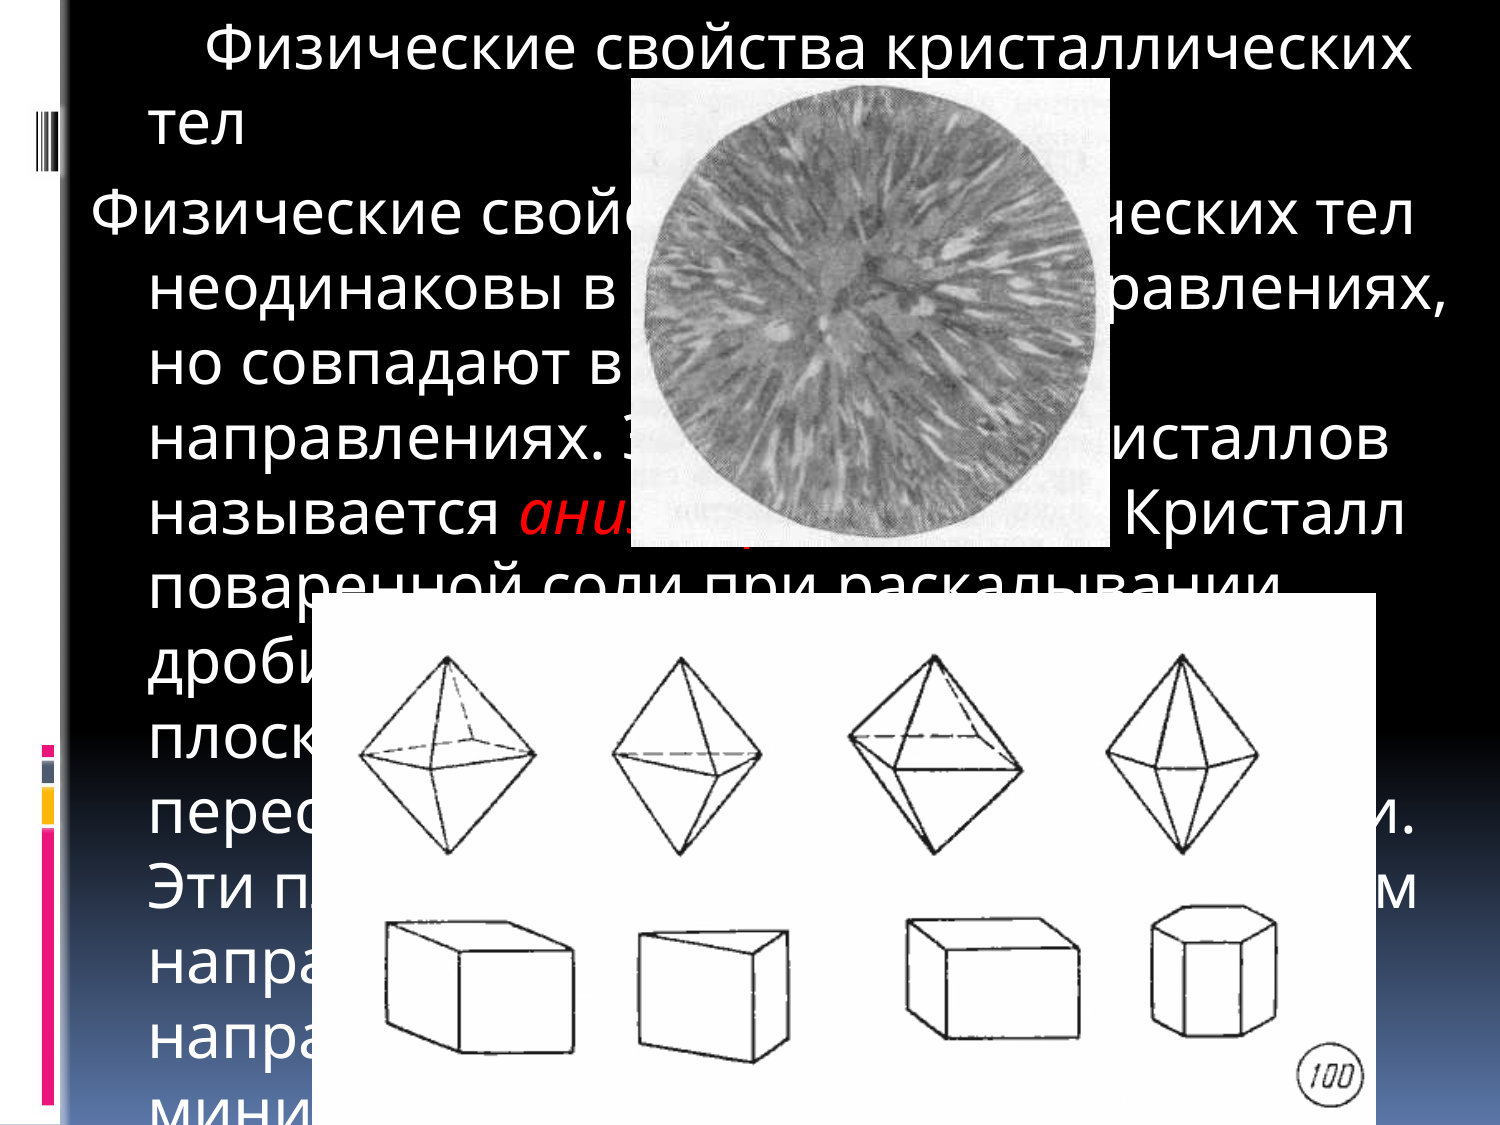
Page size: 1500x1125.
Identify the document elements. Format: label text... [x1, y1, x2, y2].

list Физические свойства кристаллических тел Физические свойства кристаллических тел неодинаковы в различных направлениях, но совпадают в параллельных направлениях. Это свойство кристаллов называется анизотропностью. Кристалл поваренной соли при раскалывании дробится на части, ограниченные плоскими поверхностями, пересекающимися под прямыми углами. Эти плоскости перпендикулярны особым направлениям в образце, по этим направлениям его прочность минимальна. [64, 0, 1500, 1125]
picture [631, 77, 1111, 548]
picture [312, 593, 1377, 1125]
